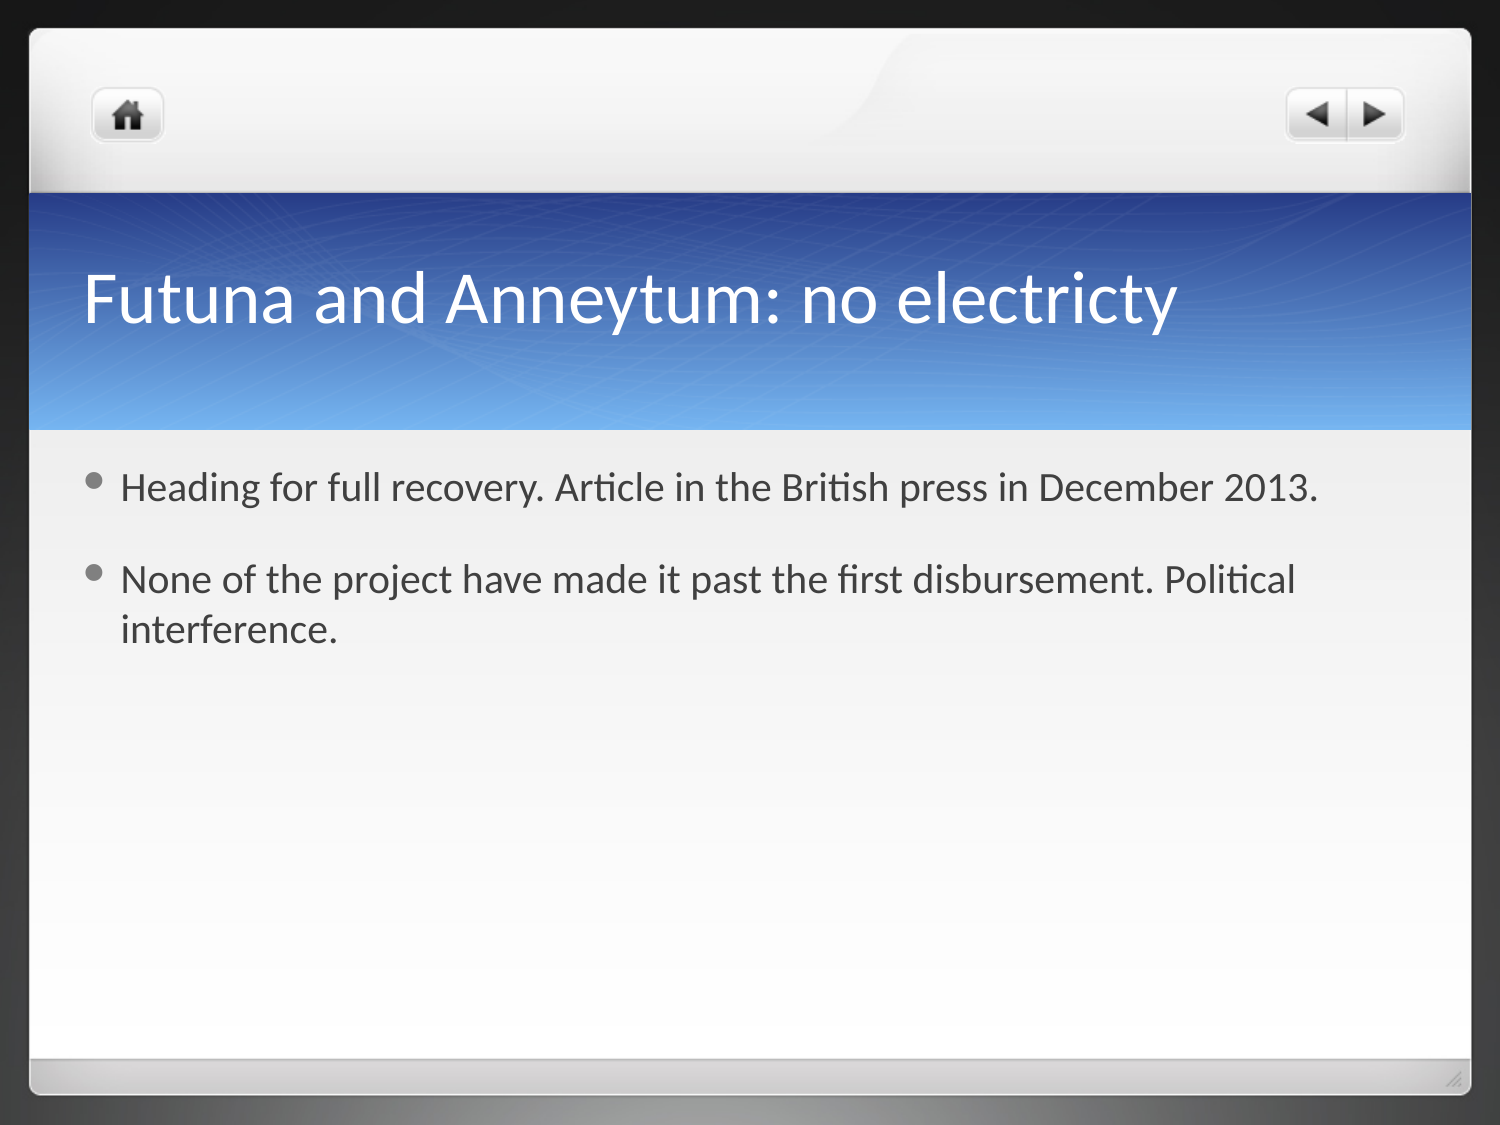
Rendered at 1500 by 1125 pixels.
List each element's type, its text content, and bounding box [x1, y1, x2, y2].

list Heading for full recovery. Article in the British press in December 2013. None of the project have made it past the first disbursement. Political interference. [68, 452, 1432, 1025]
picture [0, 0, 1500, 1125]
title Futuna and Anneytum: no electricty [68, 238, 1432, 347]
